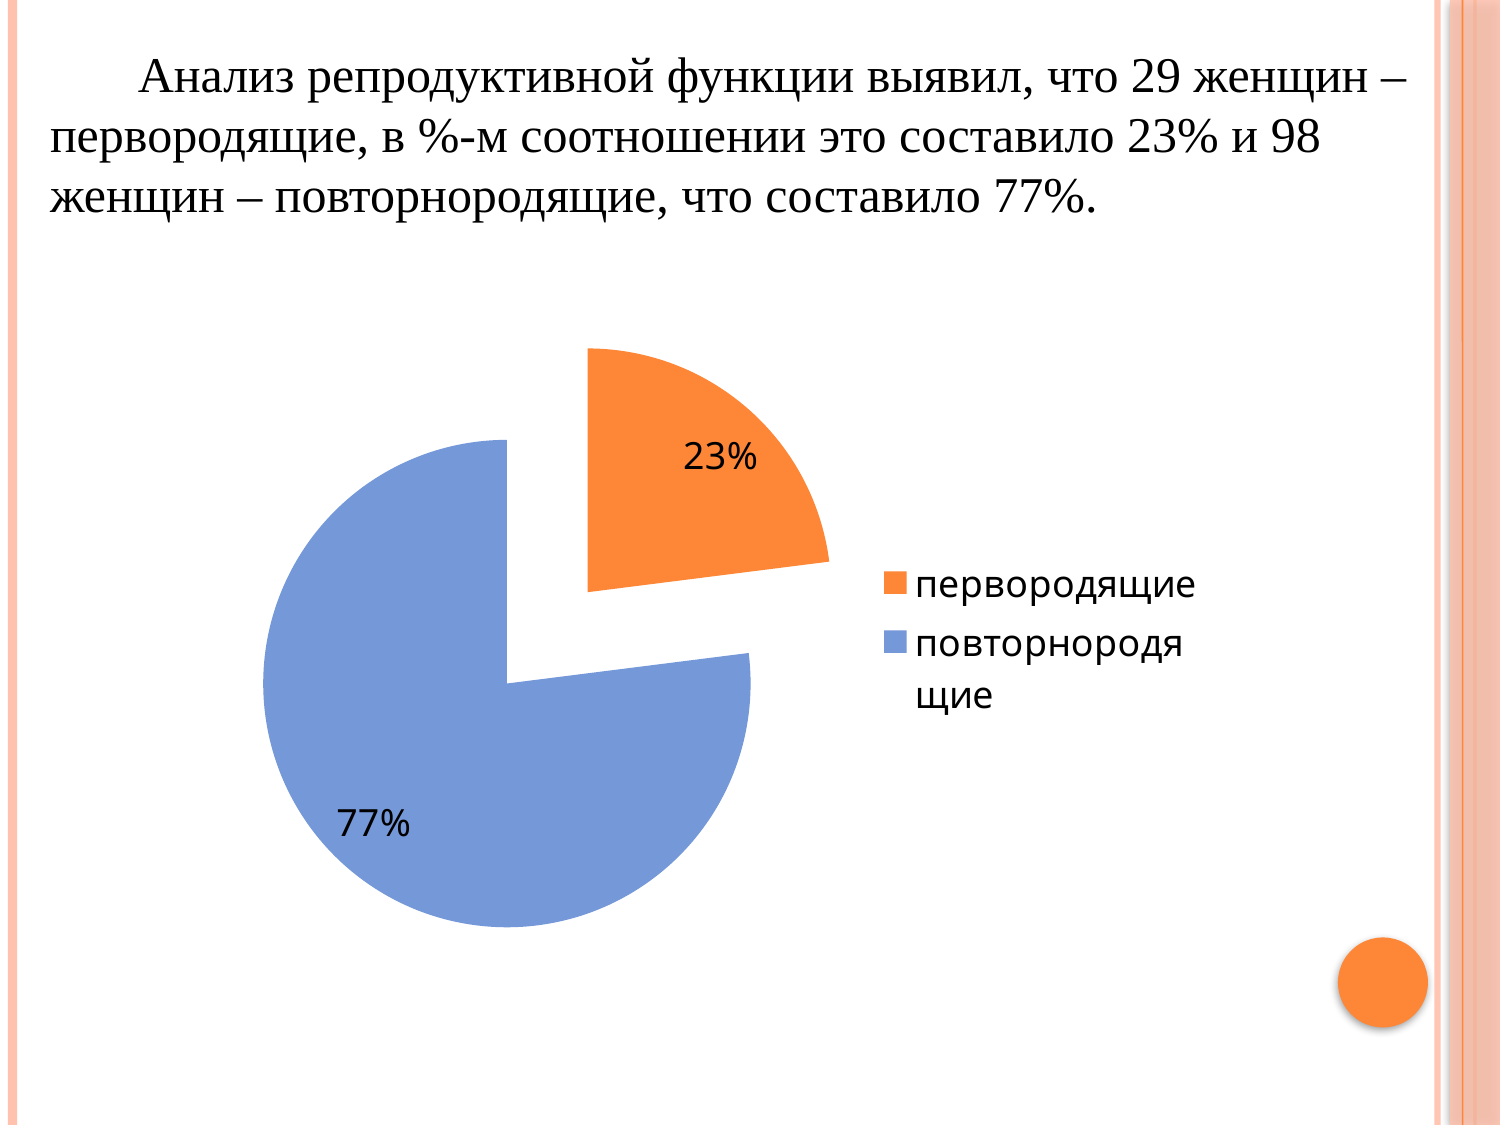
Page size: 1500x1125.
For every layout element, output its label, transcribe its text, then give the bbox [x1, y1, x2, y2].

chart [222, 304, 1224, 972]
list Анализ репродуктивной функции выявил, что 29 женщин – первородящие, в %-м соотношении это составило 23% и 98 женщин – повторнородящие, что составило 77%. [35, 35, 1465, 1090]
